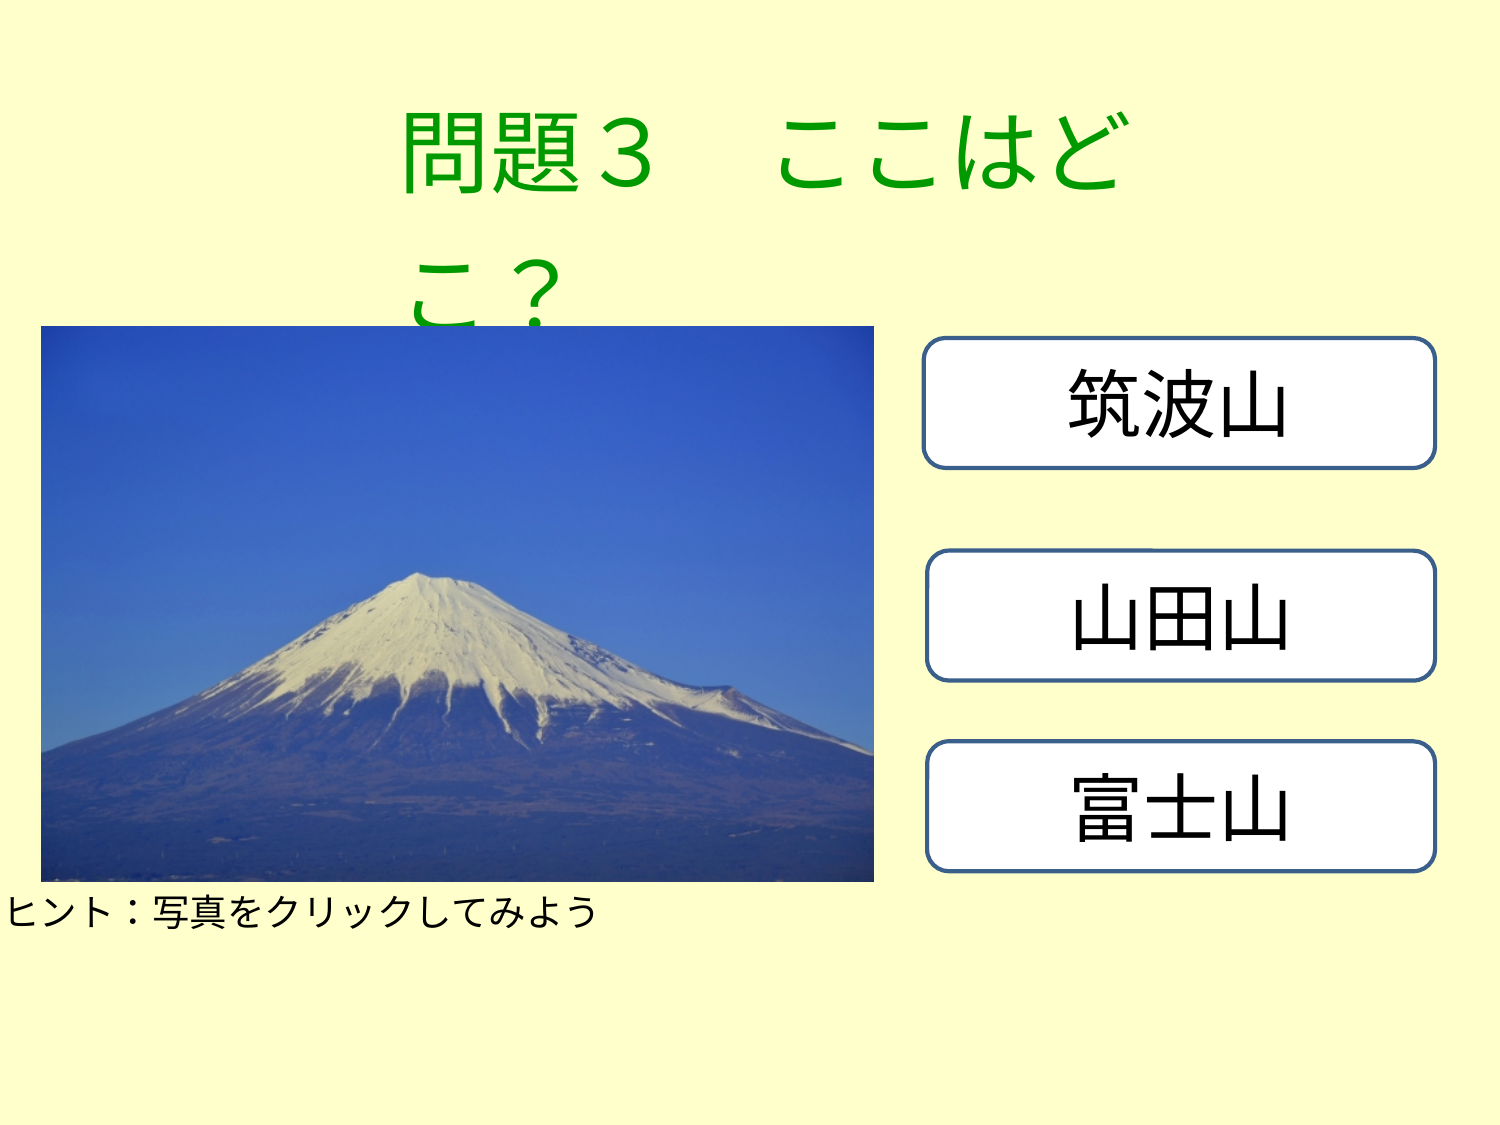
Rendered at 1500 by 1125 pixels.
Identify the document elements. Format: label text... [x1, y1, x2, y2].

text_box ヒント：写真をクリックしてみよう [0, 881, 616, 942]
picture [41, 326, 874, 882]
text_box 山田山 [925, 548, 1438, 683]
text_box 富士山 [925, 739, 1438, 874]
text_box 筑波山 [921, 335, 1438, 471]
text_box 問題３ ここはどこ？ [383, 54, 1215, 356]
